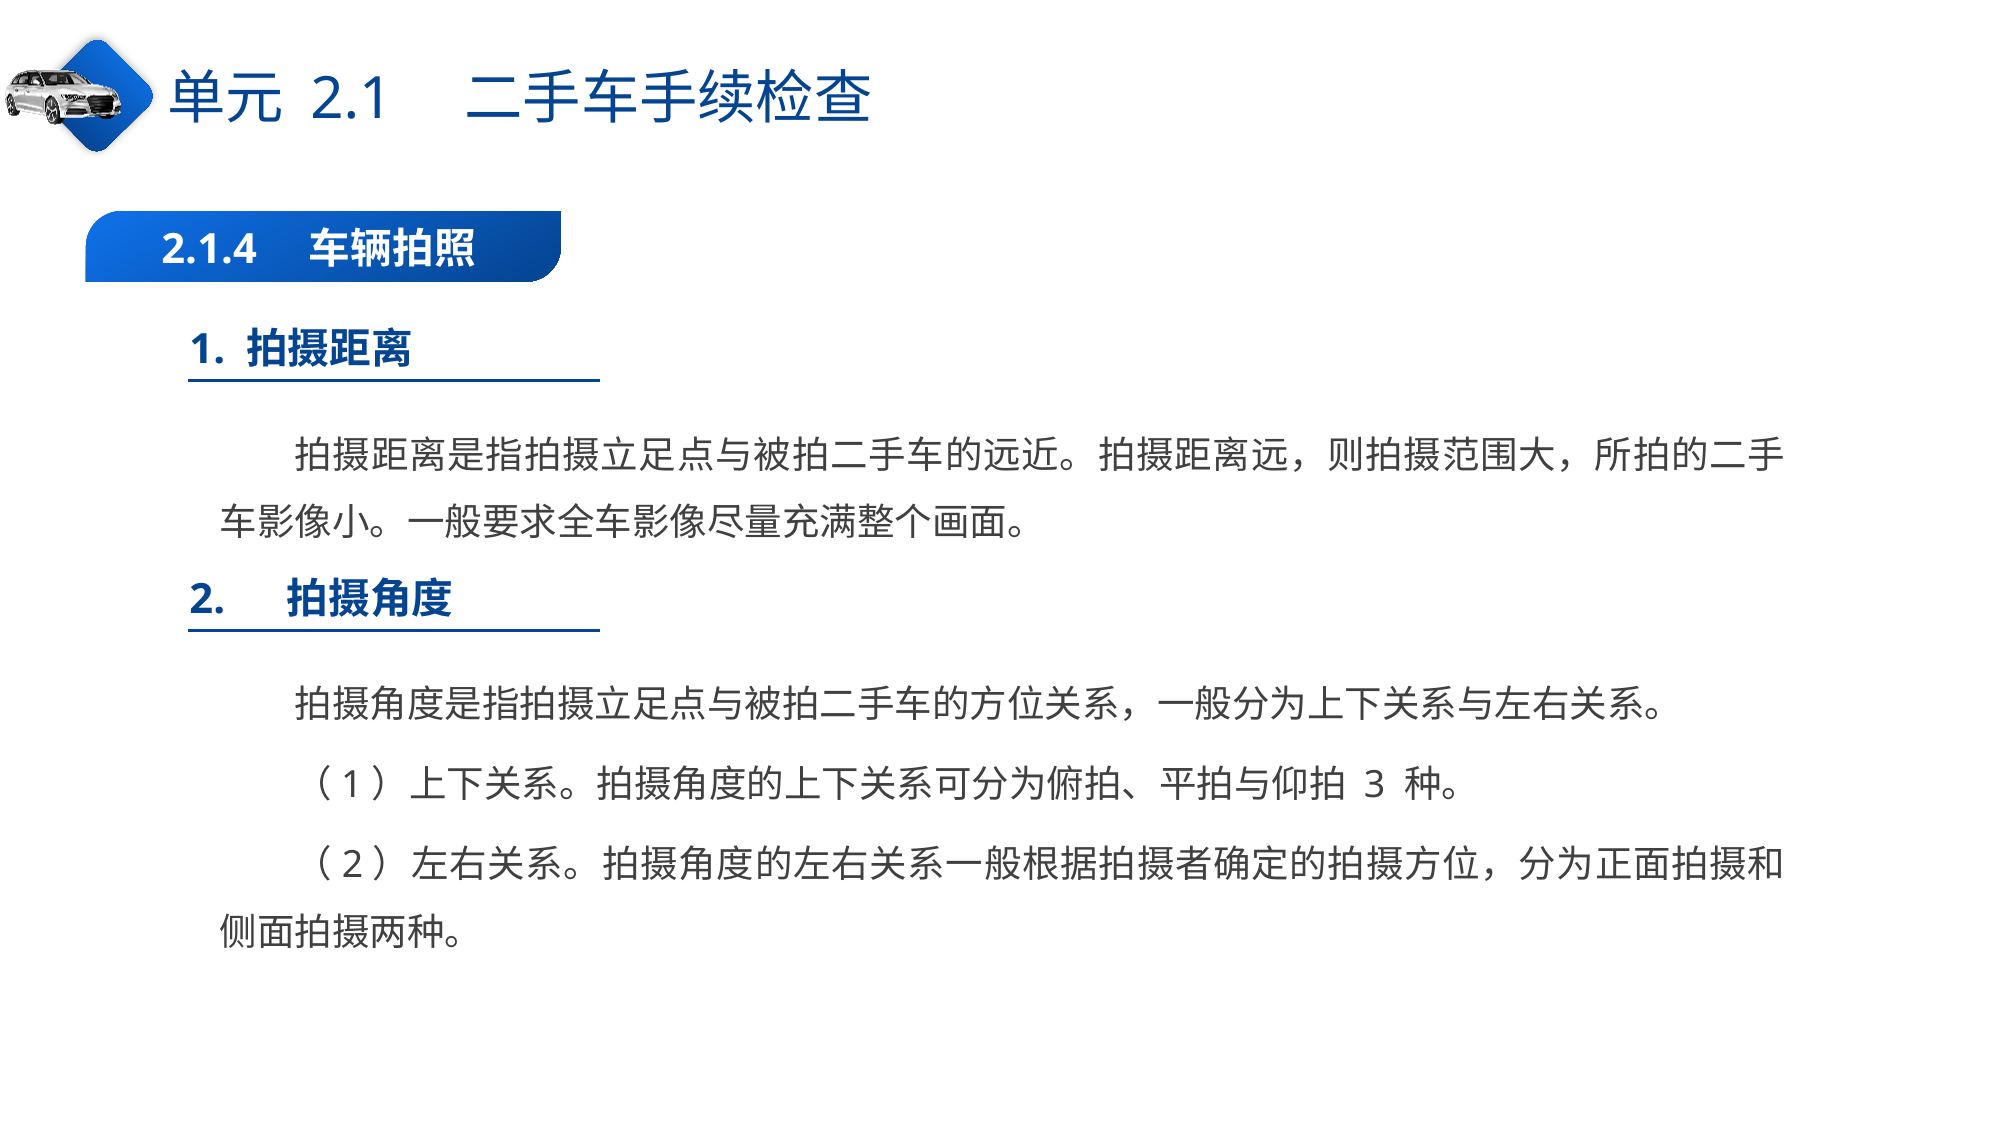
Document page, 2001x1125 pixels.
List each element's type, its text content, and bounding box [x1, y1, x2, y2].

text_box 单元 2.1 二手车手续检查 [152, 52, 888, 138]
picture [0, 31, 125, 157]
text_box 拍摄角度是指拍摄立足点与被拍二手车的方位关系，一般分为上下关系与左右关系。 （1）上下关系。拍摄角度的上下关系可分为俯拍、平拍与仰拍 3 种。 （2）左右关系。拍摄角度的左右关系一般根据拍摄者确定的拍摄方位，分为正面拍摄和侧面拍摄两种。 [204, 650, 1800, 961]
text_box 拍摄距离是指拍摄立足点与被拍二手车的远近。拍摄距离远，则拍摄范围大，所拍的二手车影像小。一般要求全车影像尽量充满整个画面。 [204, 400, 1800, 551]
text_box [174, 564, 1330, 631]
text_box 2.1.4 车辆拍照 [84, 209, 562, 283]
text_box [174, 314, 1330, 381]
